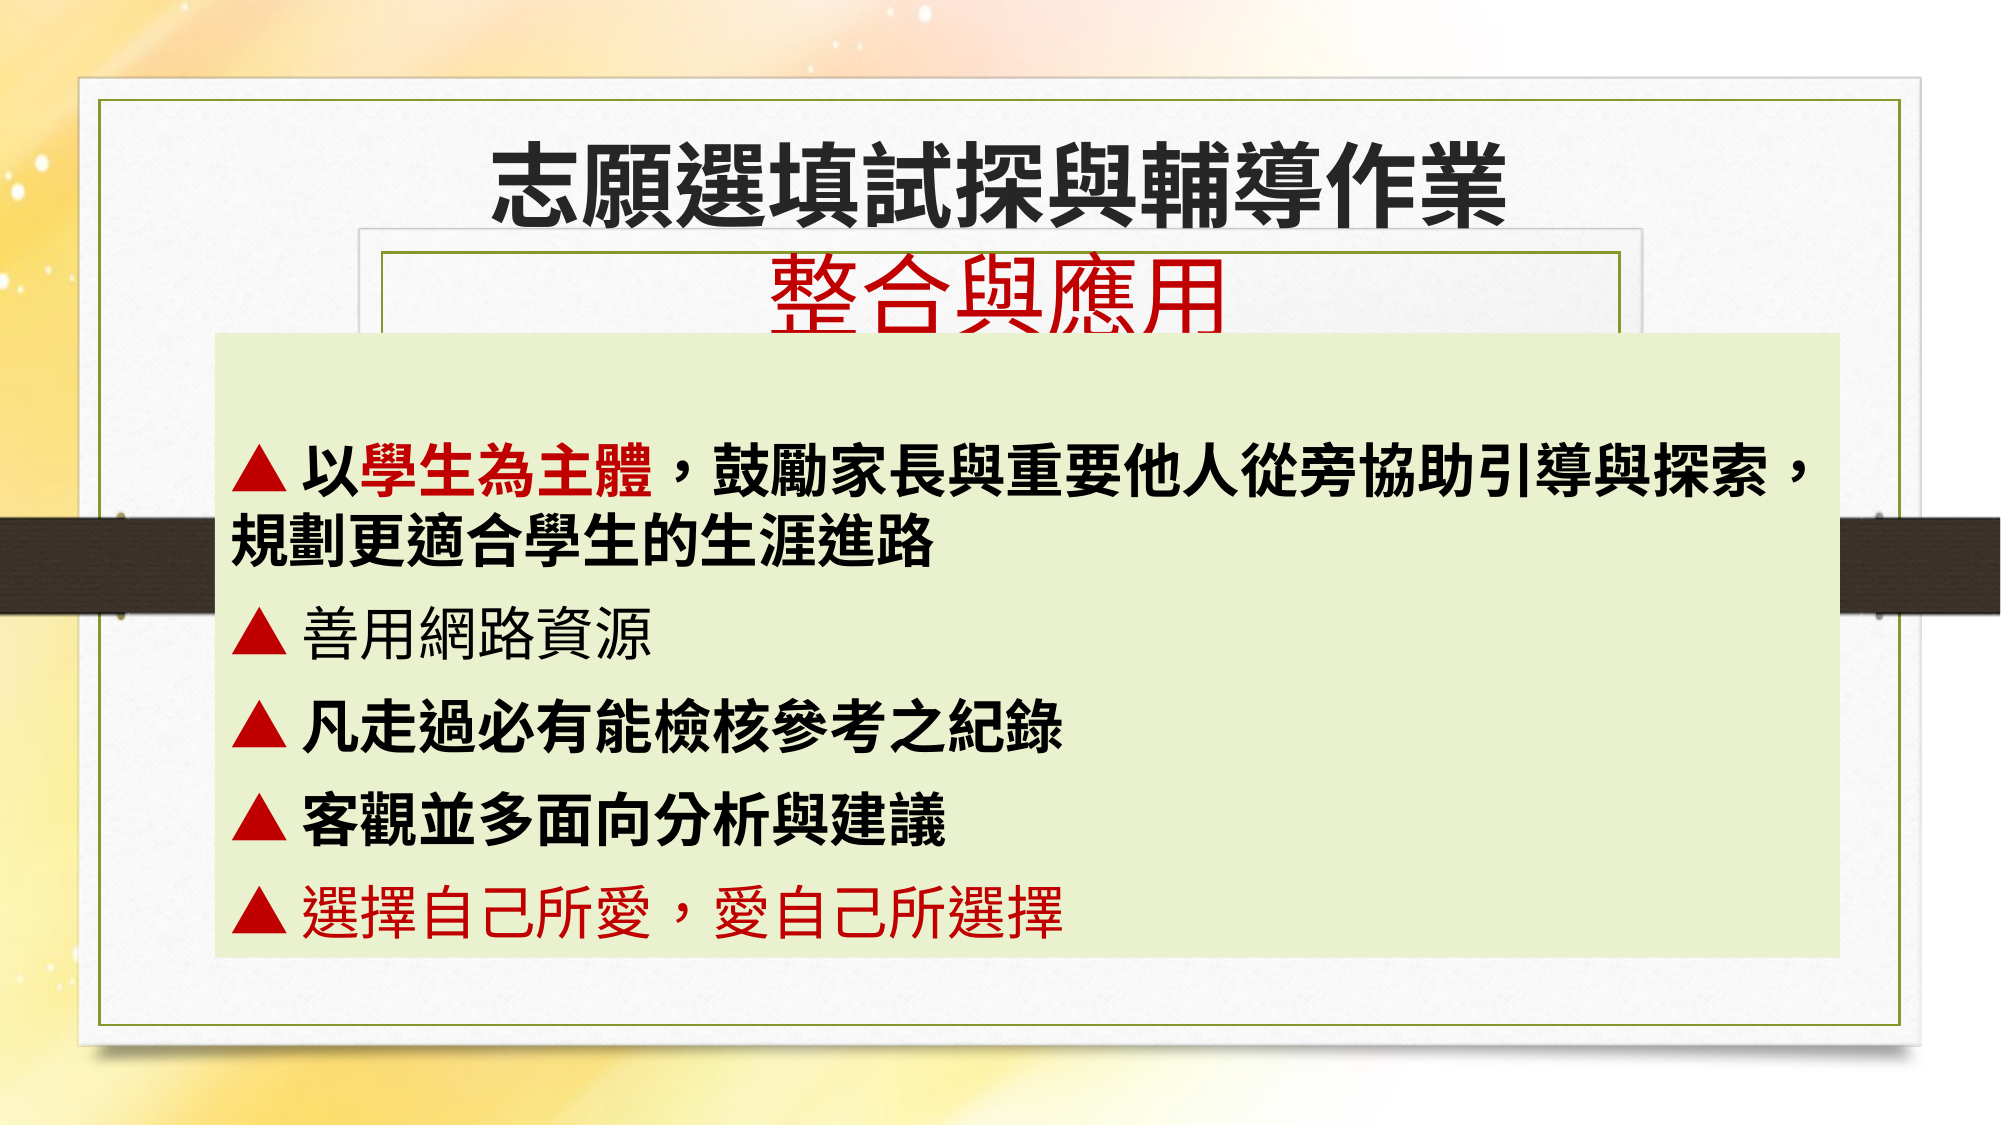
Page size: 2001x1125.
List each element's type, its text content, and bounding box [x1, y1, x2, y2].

subtitle ▲以學生為主體，鼓勵家長與重要他人從旁協助引導與探索，規劃更適合學生的生涯進路 ▲善用網路資源 ▲凡走過必有能檢核參考之紀錄 ▲客觀並多面向分析與建議 ▲選擇自己所愛，愛自己所選擇 [214, 332, 1840, 958]
title 志願選填試探與輔導作業 整合與應用 [107, 119, 1893, 484]
picture [0, 0, 2001, 1125]
